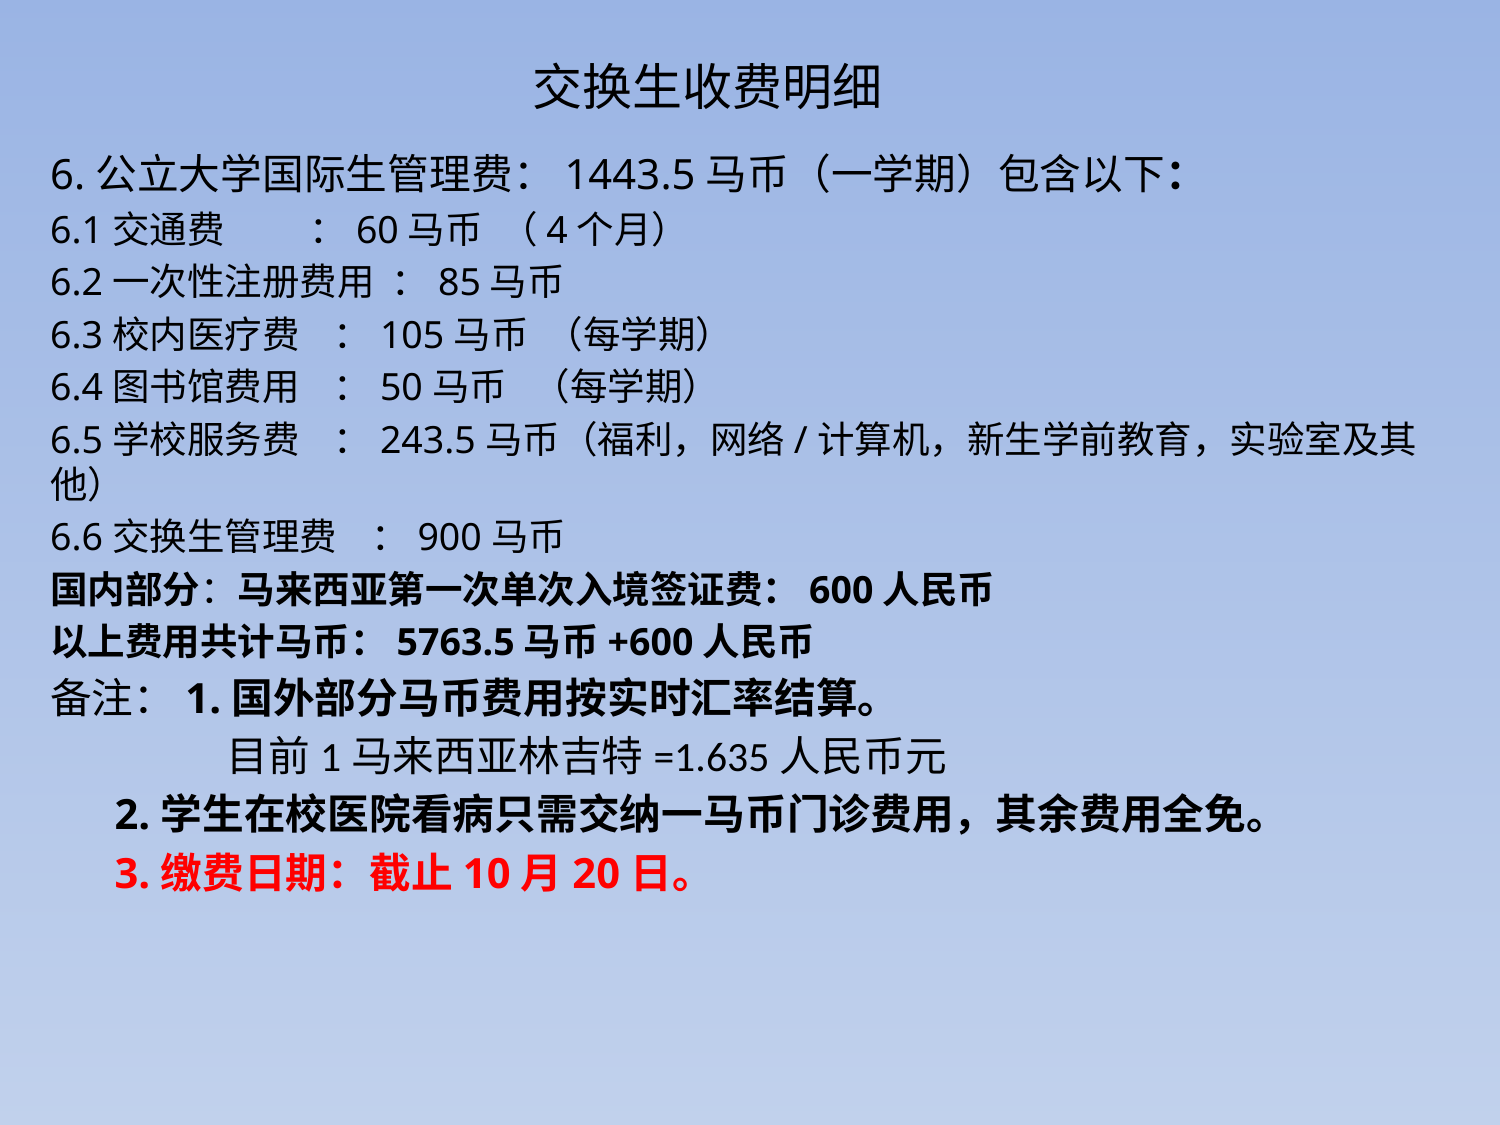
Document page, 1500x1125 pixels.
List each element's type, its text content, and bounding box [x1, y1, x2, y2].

title 交换生收费明细 [70, 0, 1346, 140]
subtitle 6.公立大学国际生管理费：1443.5马币（一学期）包含以下： 6.1交通费 ：60马币 （4个月） 6.2一次性注册费用 ：85马币 6.3校内医疗费 ：105马币 （每学期） 6.4图书馆费用 ：50马币 （每学期） 6.5学校服务费 ：243.5马币（福利，网络/计算机，新生学前教育，实验室及其他） 6.6交换生管理费 ：900马币 国内部分：马来西亚第一次单次入境签证费：600人民币 以上费用共计马币：5763.5马币+600人民币 备注：1.国外部分马币费用按实时汇率结算。 目前1马来西亚林吉特=1.635人民币元 2.学生在校医院看病只需交纳一马币门诊费用，其余费用全免。 3.缴费日期：截止10月20日。 [34, 140, 1442, 985]
